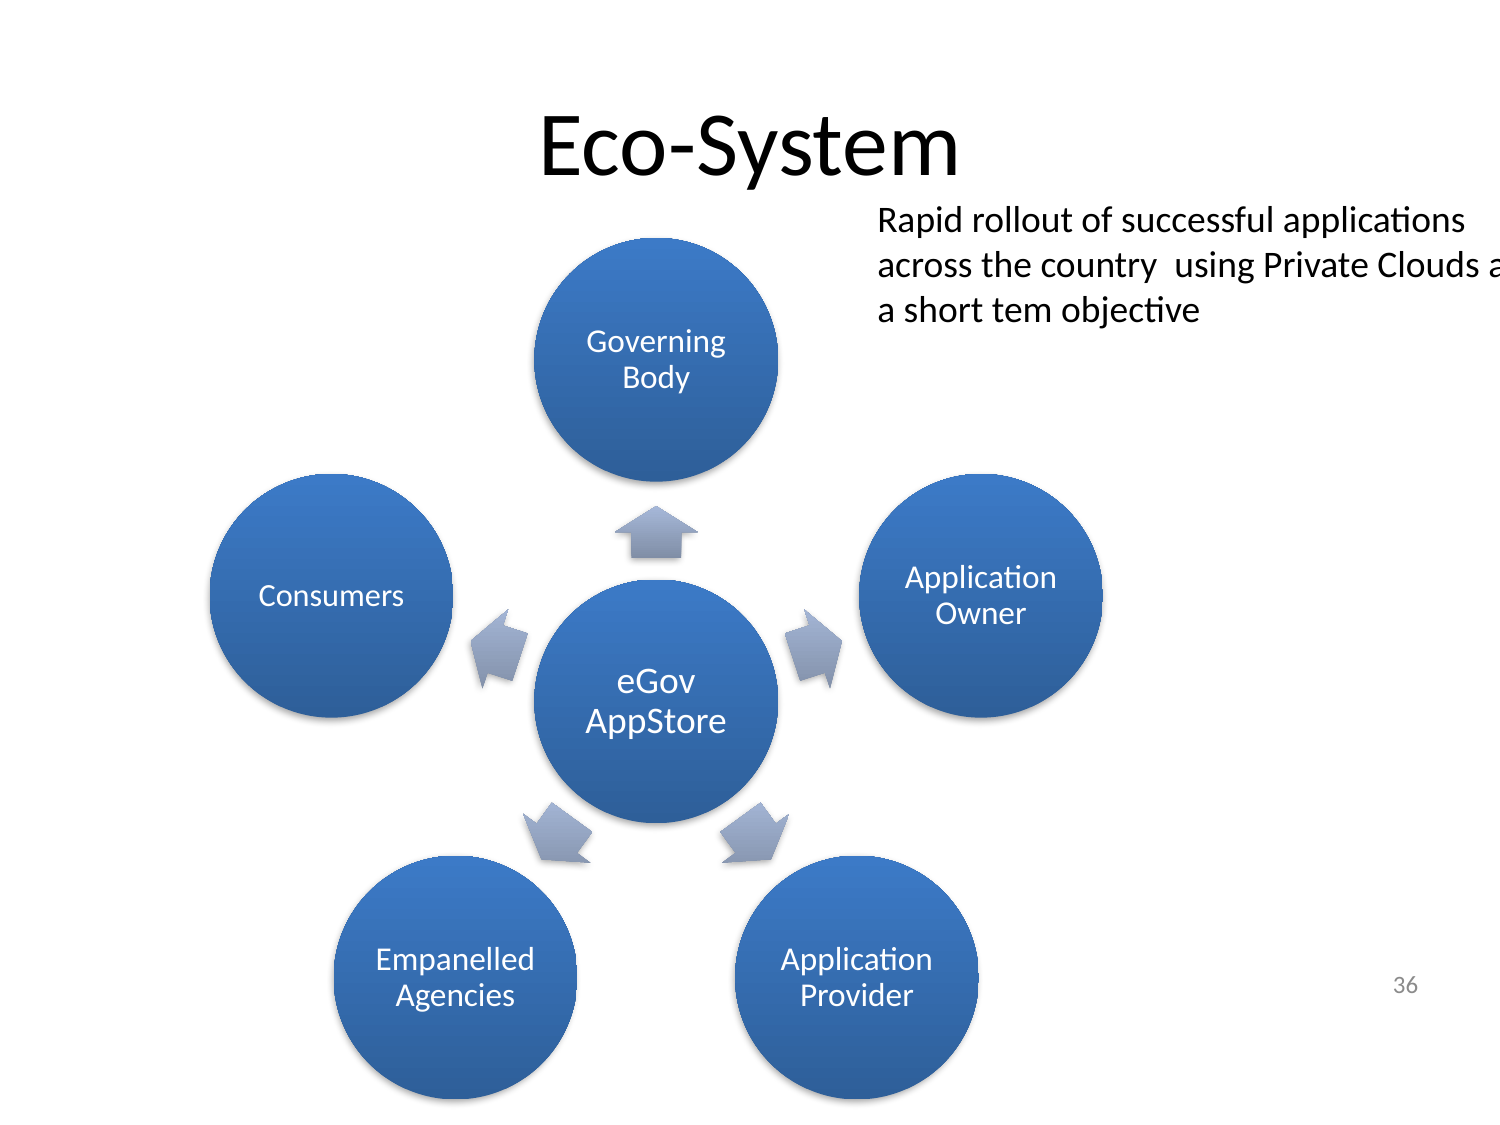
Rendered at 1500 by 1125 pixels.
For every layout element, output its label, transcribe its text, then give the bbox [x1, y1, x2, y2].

title Eco-System [75, 45, 1425, 233]
slide_number 36 [1333, 940, 1434, 1027]
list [199, 237, 1113, 1101]
text_box Rapid rollout of successful applications across the country using Private Clouds as a short tem objective [787, 187, 1500, 338]
